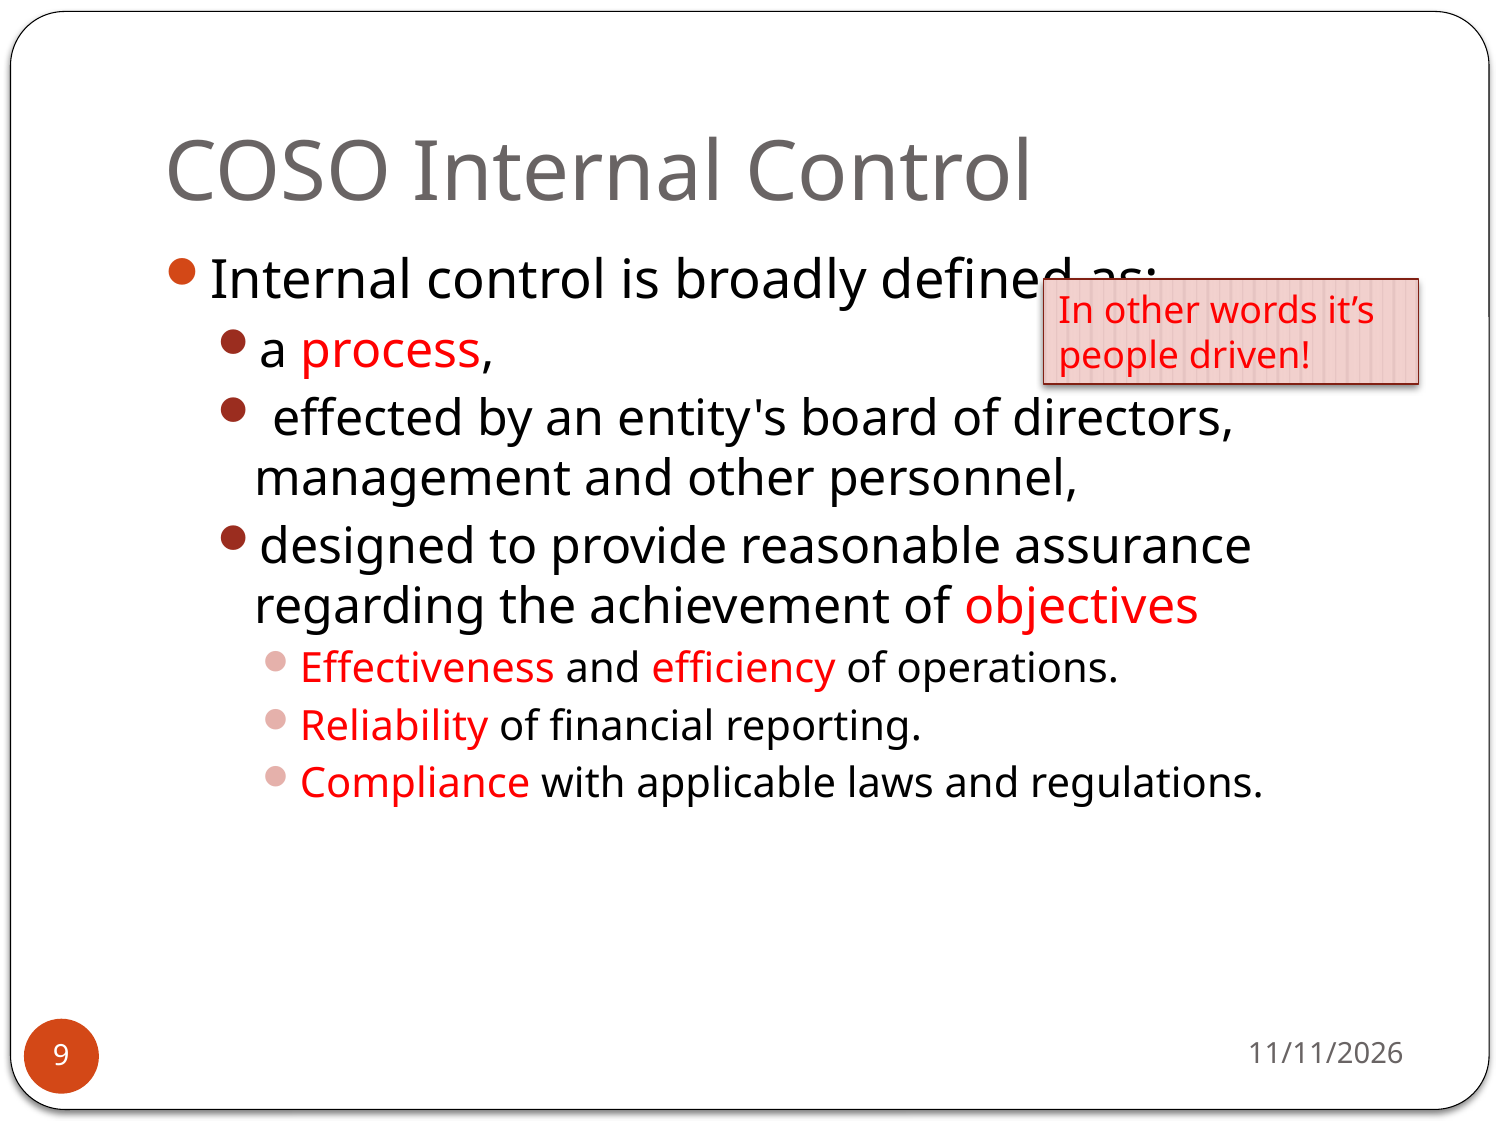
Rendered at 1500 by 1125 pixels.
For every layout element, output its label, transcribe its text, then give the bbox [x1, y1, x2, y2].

text_box In other words it’s people driven! [1043, 278, 1419, 385]
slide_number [1012, 1015, 1419, 1094]
list Internal control is broadly defined as: a process, effected by an entity's board of directors, management and other personnel, designed to provide reasonable assurance regarding the achievement of objectives Effectiveness and efficiency of operations. Reliability of financial reporting. Compliance with applicable laws and regulations. [150, 237, 1425, 988]
title COSO Internal Control [150, 45, 1425, 233]
slide_number 9 [23, 1018, 99, 1094]
